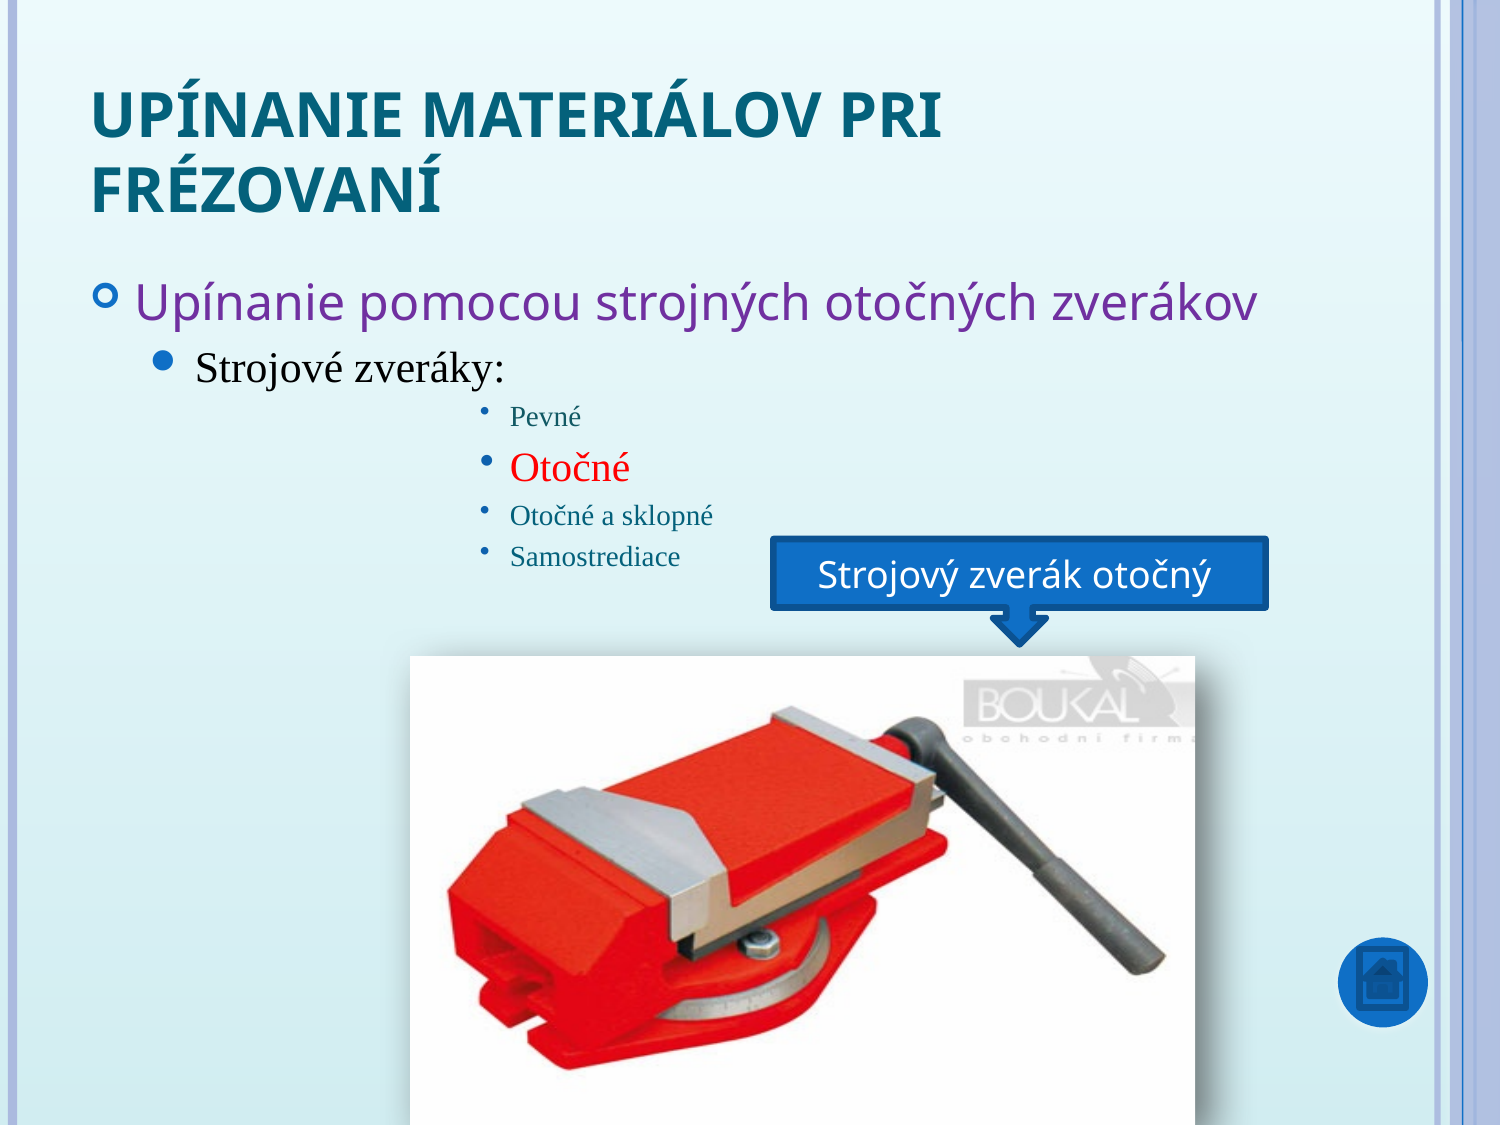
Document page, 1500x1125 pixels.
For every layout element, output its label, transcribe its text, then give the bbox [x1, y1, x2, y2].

text_box [1356, 946, 1409, 1011]
text_box Strojový zverák otočný [770, 535, 1269, 648]
title Upínanie materiálov pri frézovaní [75, 45, 1300, 233]
picture [409, 655, 1196, 1125]
list Upínanie pomocou strojných otočných zverákov Strojové zveráky: Pevné Otočné Otočné a sklopné Samostrediace [75, 262, 1300, 1062]
